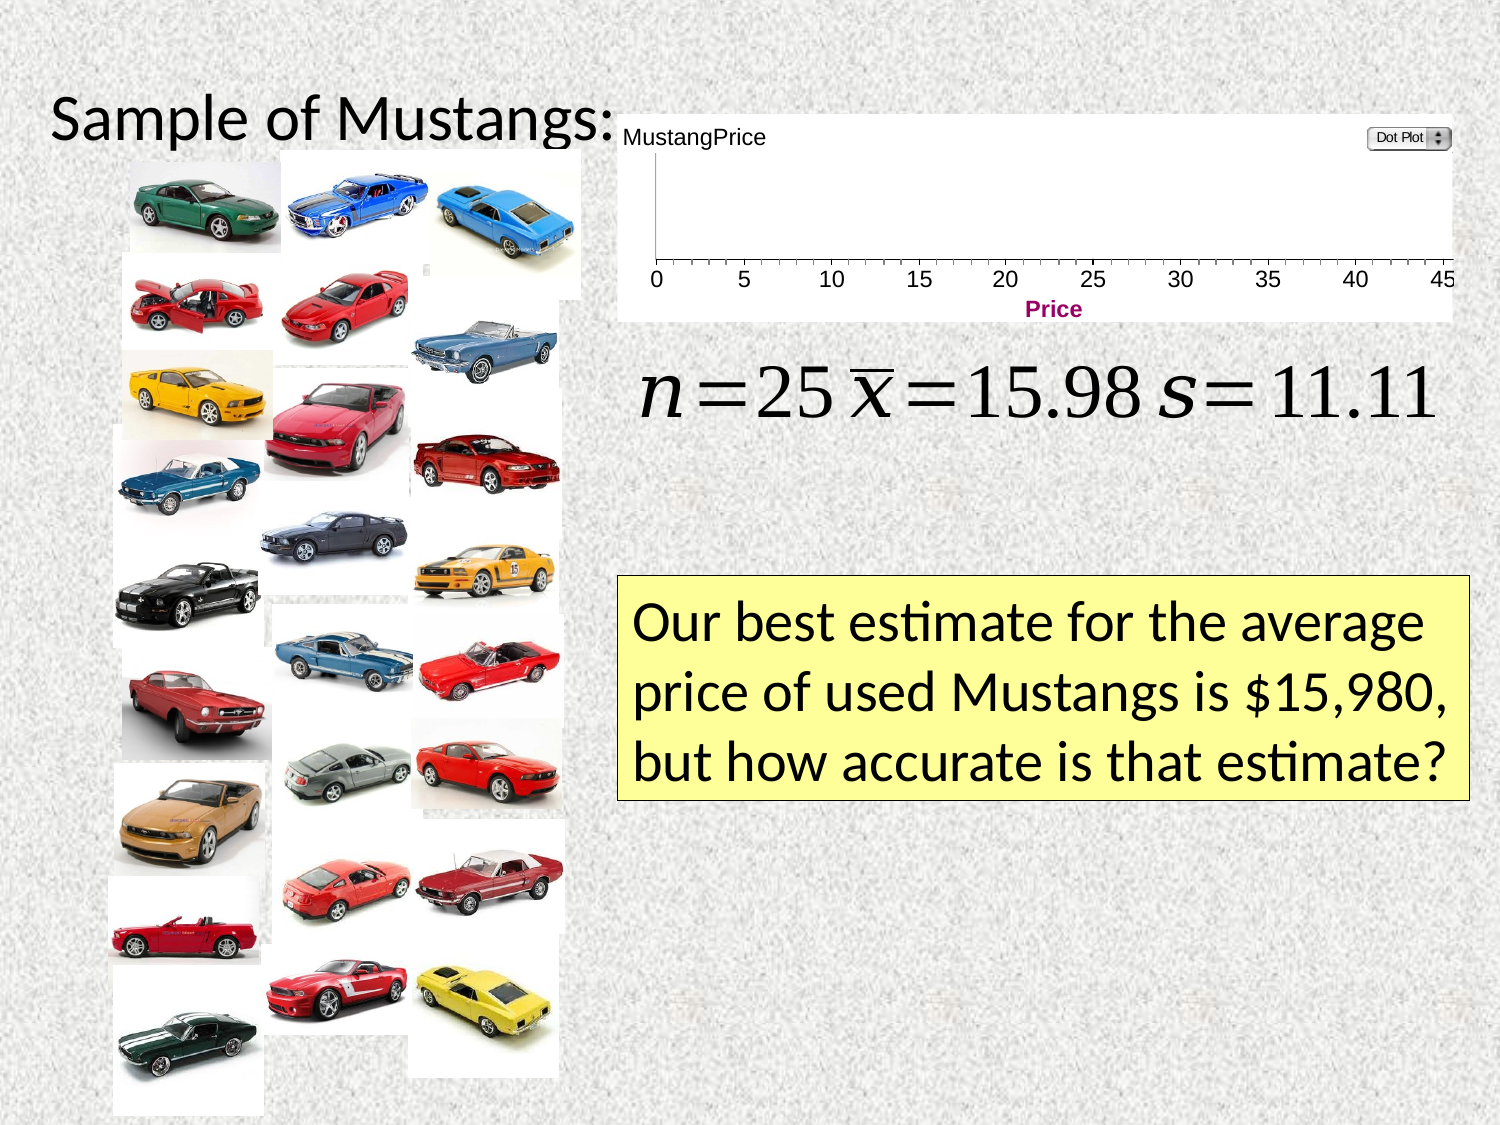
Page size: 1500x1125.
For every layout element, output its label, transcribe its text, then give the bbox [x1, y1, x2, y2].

picture [0, 0, 1500, 1125]
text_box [107, 149, 582, 1116]
text_box Sample of Mustangs: [14, 66, 653, 161]
text_box Our best estimate for the average price of used Mustangs is $15,980, but how accurate is that estimate? [617, 575, 1470, 801]
